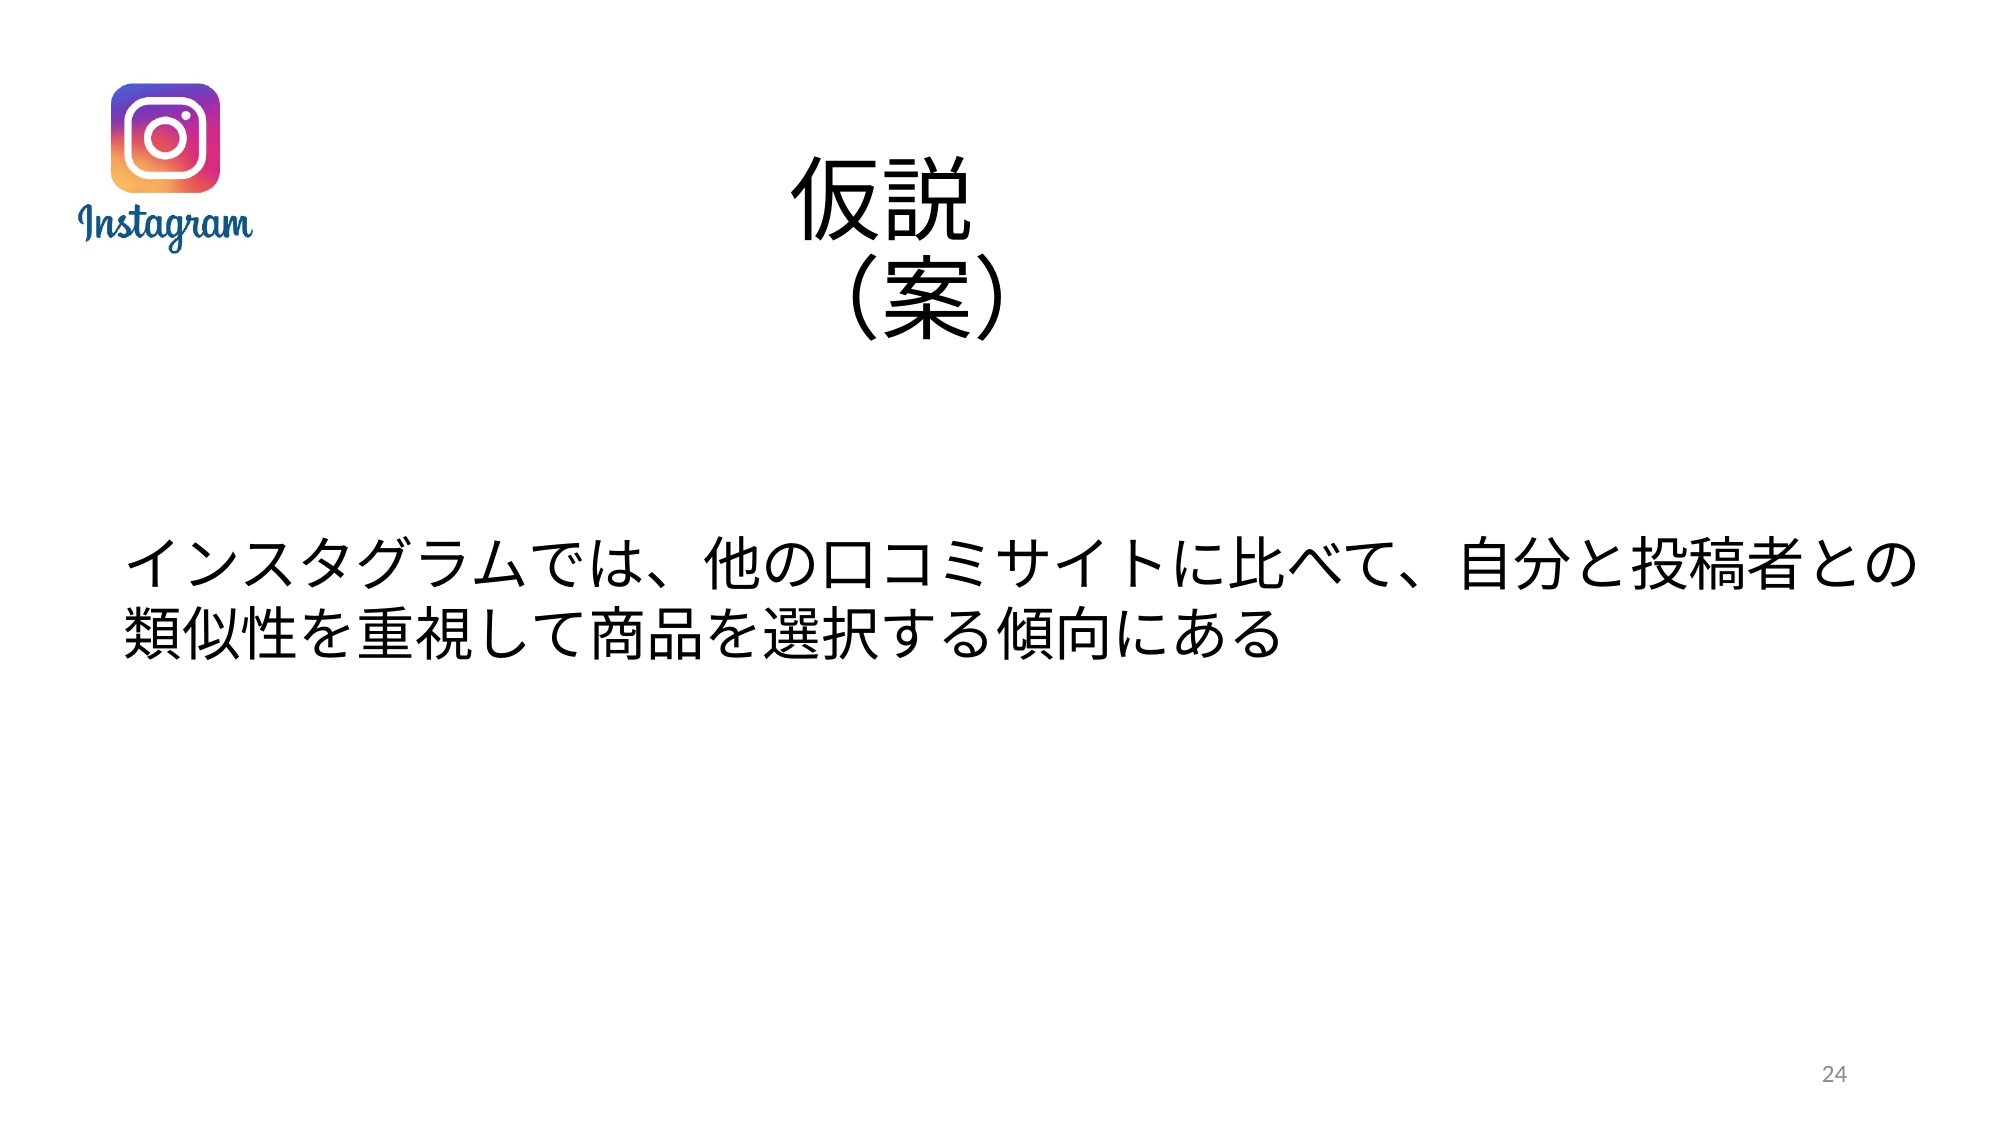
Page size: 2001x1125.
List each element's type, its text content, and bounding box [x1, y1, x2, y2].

title 仮説（案） [774, 144, 1209, 362]
text_box インスタグラムでは、他の口コミサイトに比べて、自分と投稿者との類似性を重視して商品を選択する傾向にある [109, 519, 1942, 675]
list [74, 78, 255, 257]
slide_number 24 [1412, 1042, 1863, 1103]
